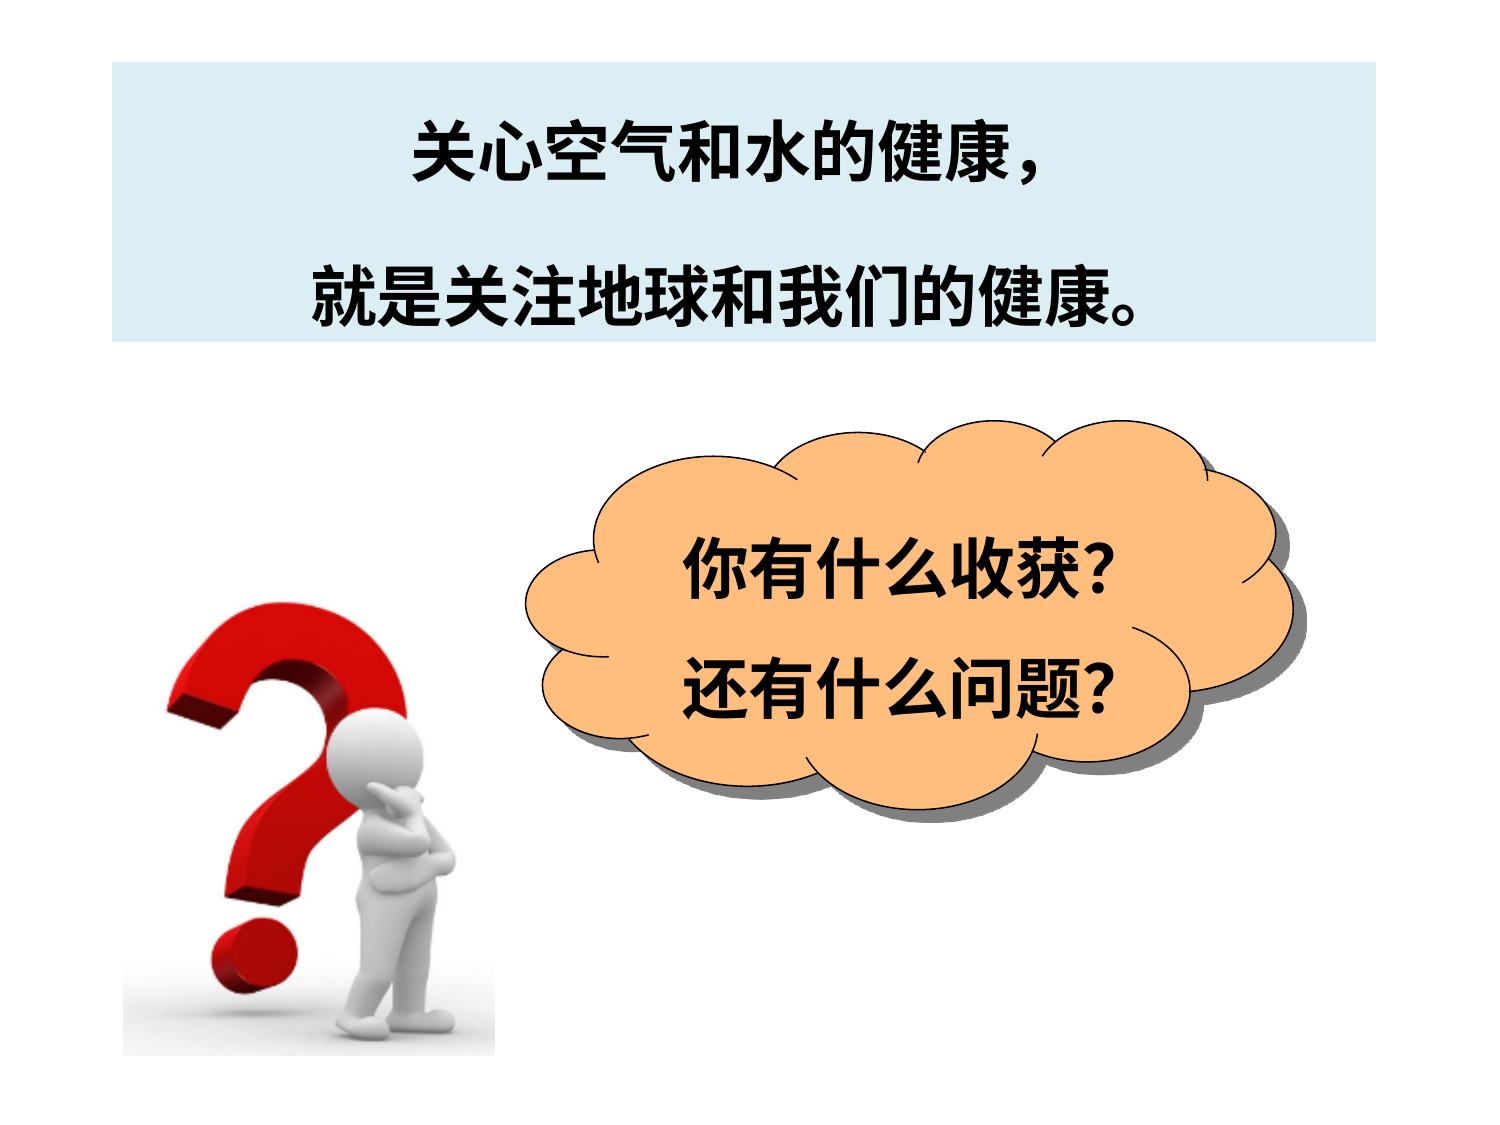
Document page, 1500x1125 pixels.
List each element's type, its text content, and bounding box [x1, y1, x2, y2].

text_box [525, 420, 1294, 810]
picture [123, 574, 495, 1056]
text_box 关心空气和水的健康， 就是关注地球和我们的健康。 [112, 62, 1376, 343]
